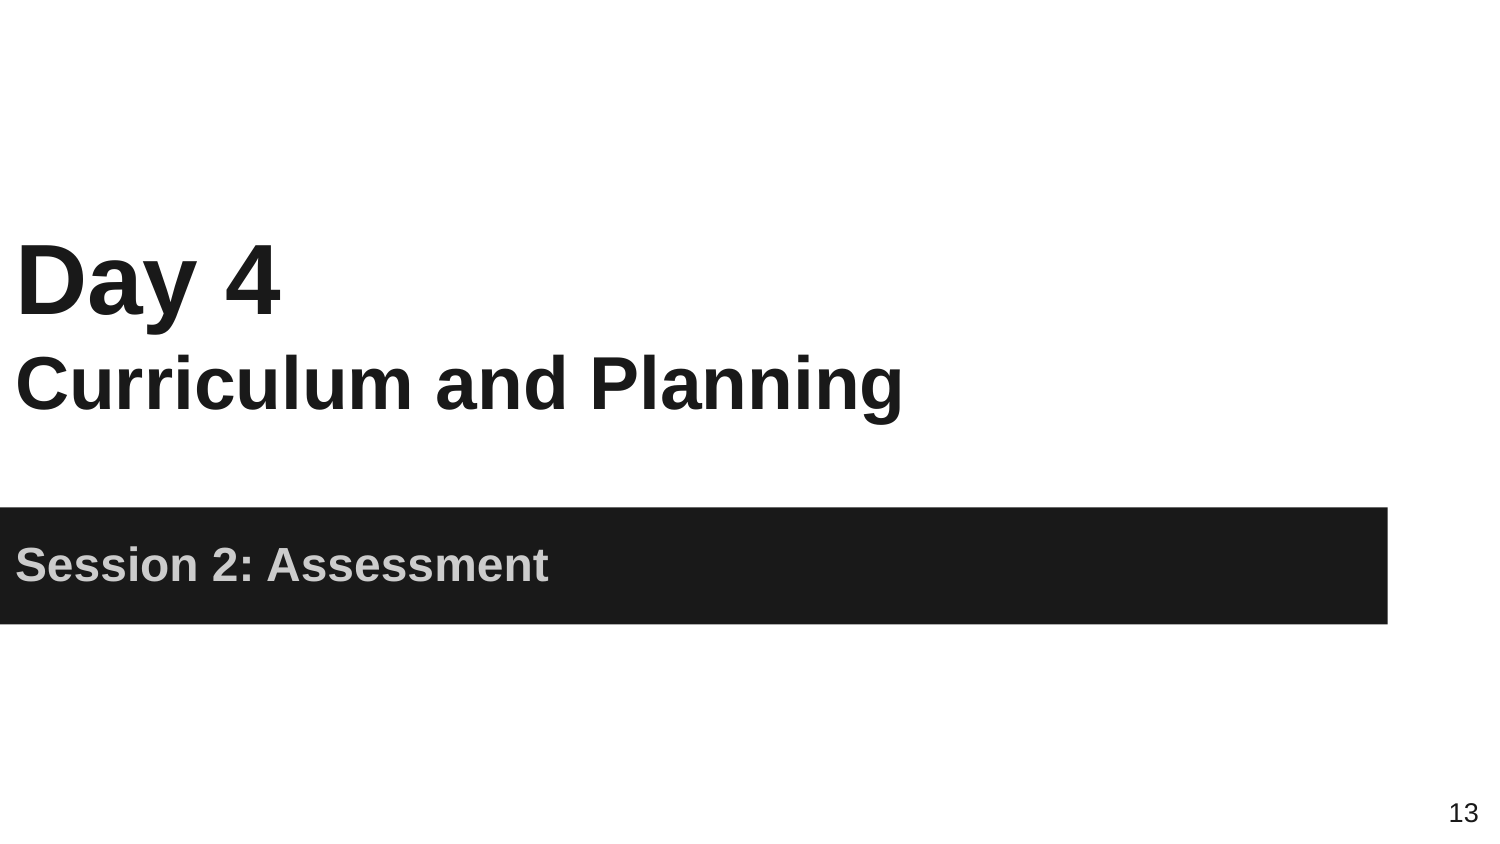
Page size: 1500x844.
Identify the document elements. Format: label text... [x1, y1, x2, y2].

slide_number 13 [1403, 779, 1494, 844]
title Day 4 Curriculum and Planning [0, 163, 1453, 440]
subtitle Session 2: Assessment [0, 507, 1474, 617]
